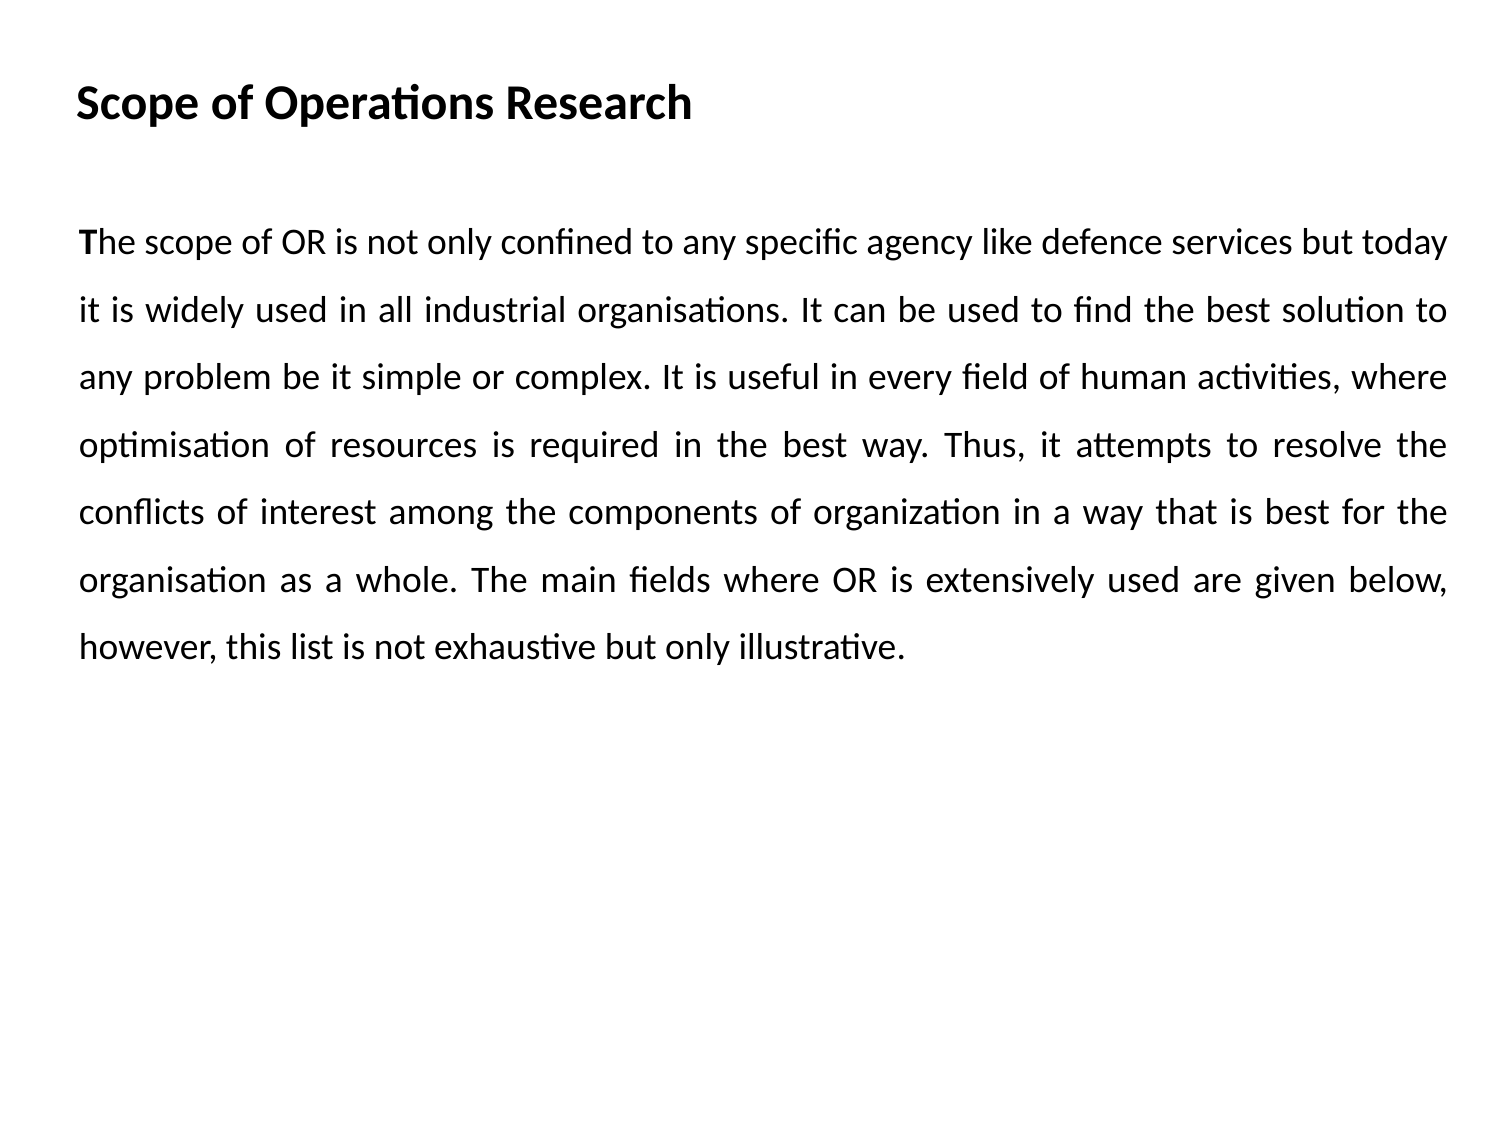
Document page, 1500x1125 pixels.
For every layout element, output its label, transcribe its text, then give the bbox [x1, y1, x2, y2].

text_box The scope of OR is not only confined to any specific agency like defence services but today it is widely used in all industrial organisations. It can be used to find the best solution to any problem be it simple or complex. It is useful in every field of human activities, where optimisation of resources is required in the best way. Thus, it attempts to resolve the conflicts of interest among the components of organization in a way that is best for the organisation as a whole. The main fields where OR is extensively used are given below, however, this list is not exhaustive but only illustrative. [64, 187, 1465, 743]
text_box Scope of Operations Research [61, 62, 709, 138]
